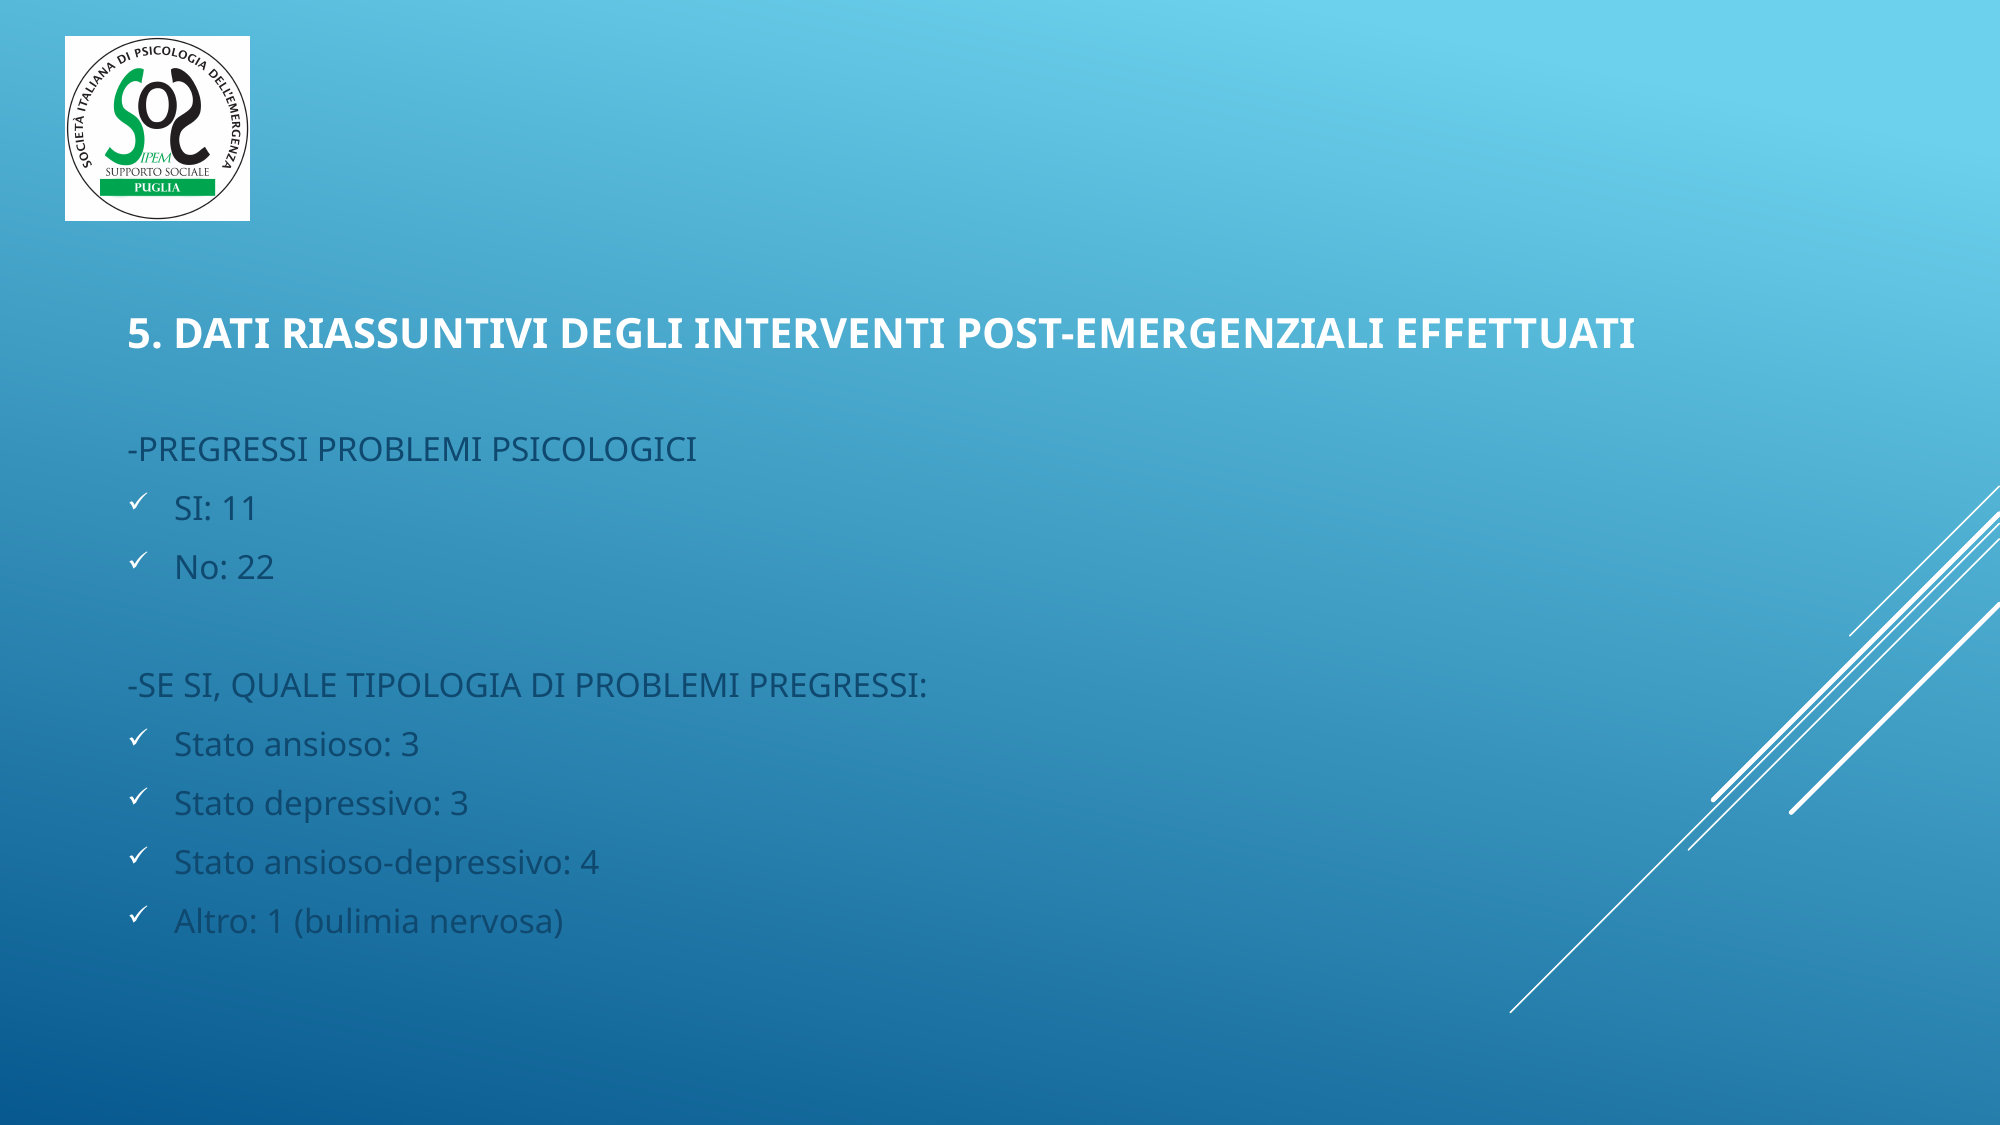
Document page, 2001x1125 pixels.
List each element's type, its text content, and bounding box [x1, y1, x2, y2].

title 5. Dati riassuntivi degli interventi post-emergenziali effettuati [112, 260, 2000, 365]
picture [65, 35, 250, 221]
list -PREGRESSI PROBLEMI PSICOLOGICI SI: 11 No: 22 -SE SI, QUALE TIPOLOGIA DI PROBLEMI PREGRESSI: Stato ansioso: 3 Stato depressivo: 3 Stato ansioso-depressivo: 4 Altro: 1 (bulimia nervosa) [112, 420, 1513, 1046]
